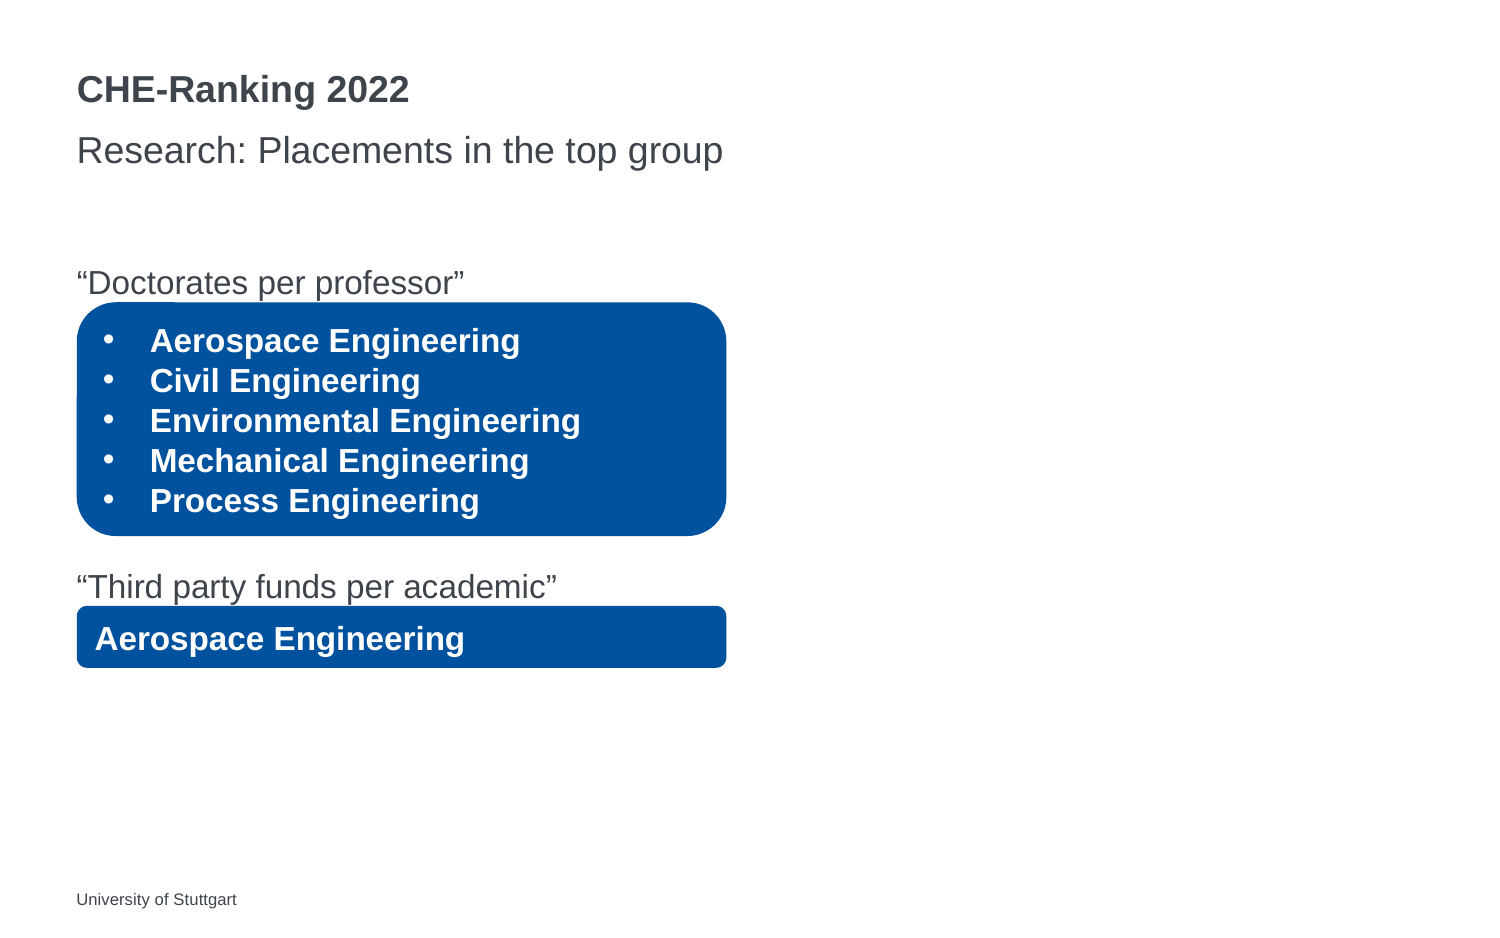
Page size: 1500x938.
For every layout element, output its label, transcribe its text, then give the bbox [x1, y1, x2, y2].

text_box Aerospace Engineering [75, 604, 728, 669]
text_box “Doctorates per professor” [76, 262, 727, 302]
title CHE-Ranking 2022 (2/2) [76, 64, 1424, 111]
footer University of Stuttgart [76, 888, 1072, 910]
list Research: Placements in the top group [76, 117, 1424, 163]
text_box Aerospace Engineering Civil Engineering Environmental Engineering Mechanical Engineering Process Engineering [75, 301, 728, 538]
text_box “Third party funds per academic” [76, 565, 727, 605]
